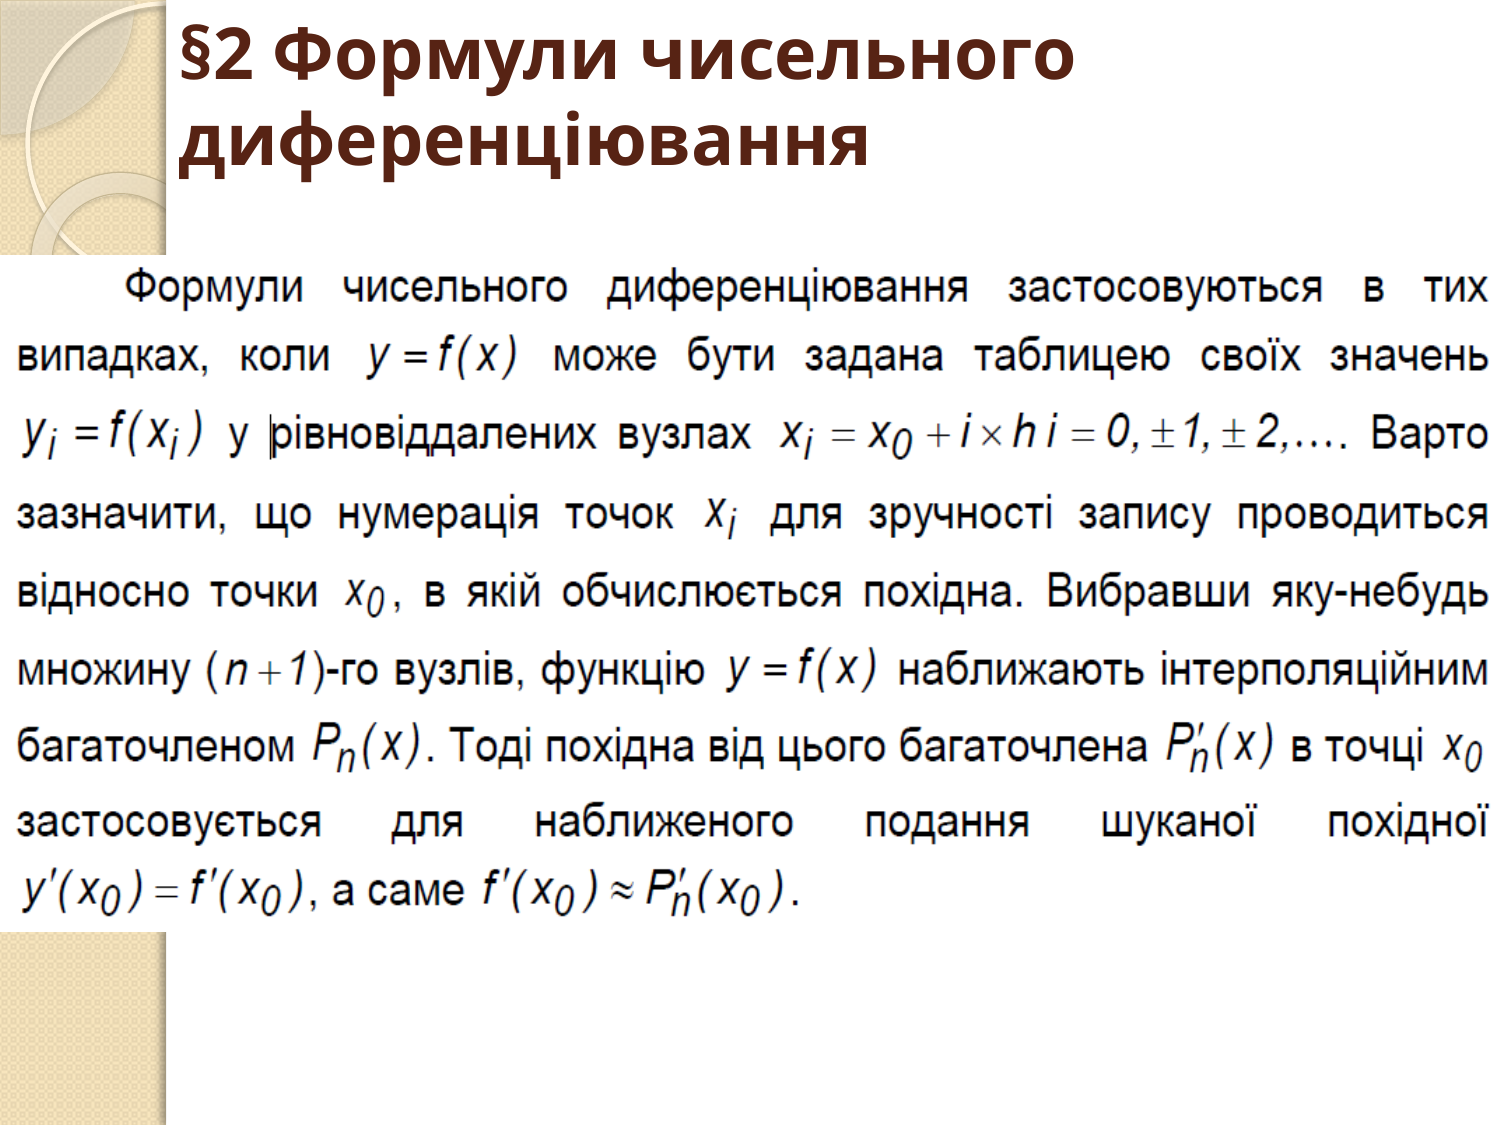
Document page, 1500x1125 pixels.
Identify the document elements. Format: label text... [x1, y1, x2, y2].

title §2 Формули чисельного диференціювання [164, 0, 1500, 188]
picture [0, 255, 1500, 933]
